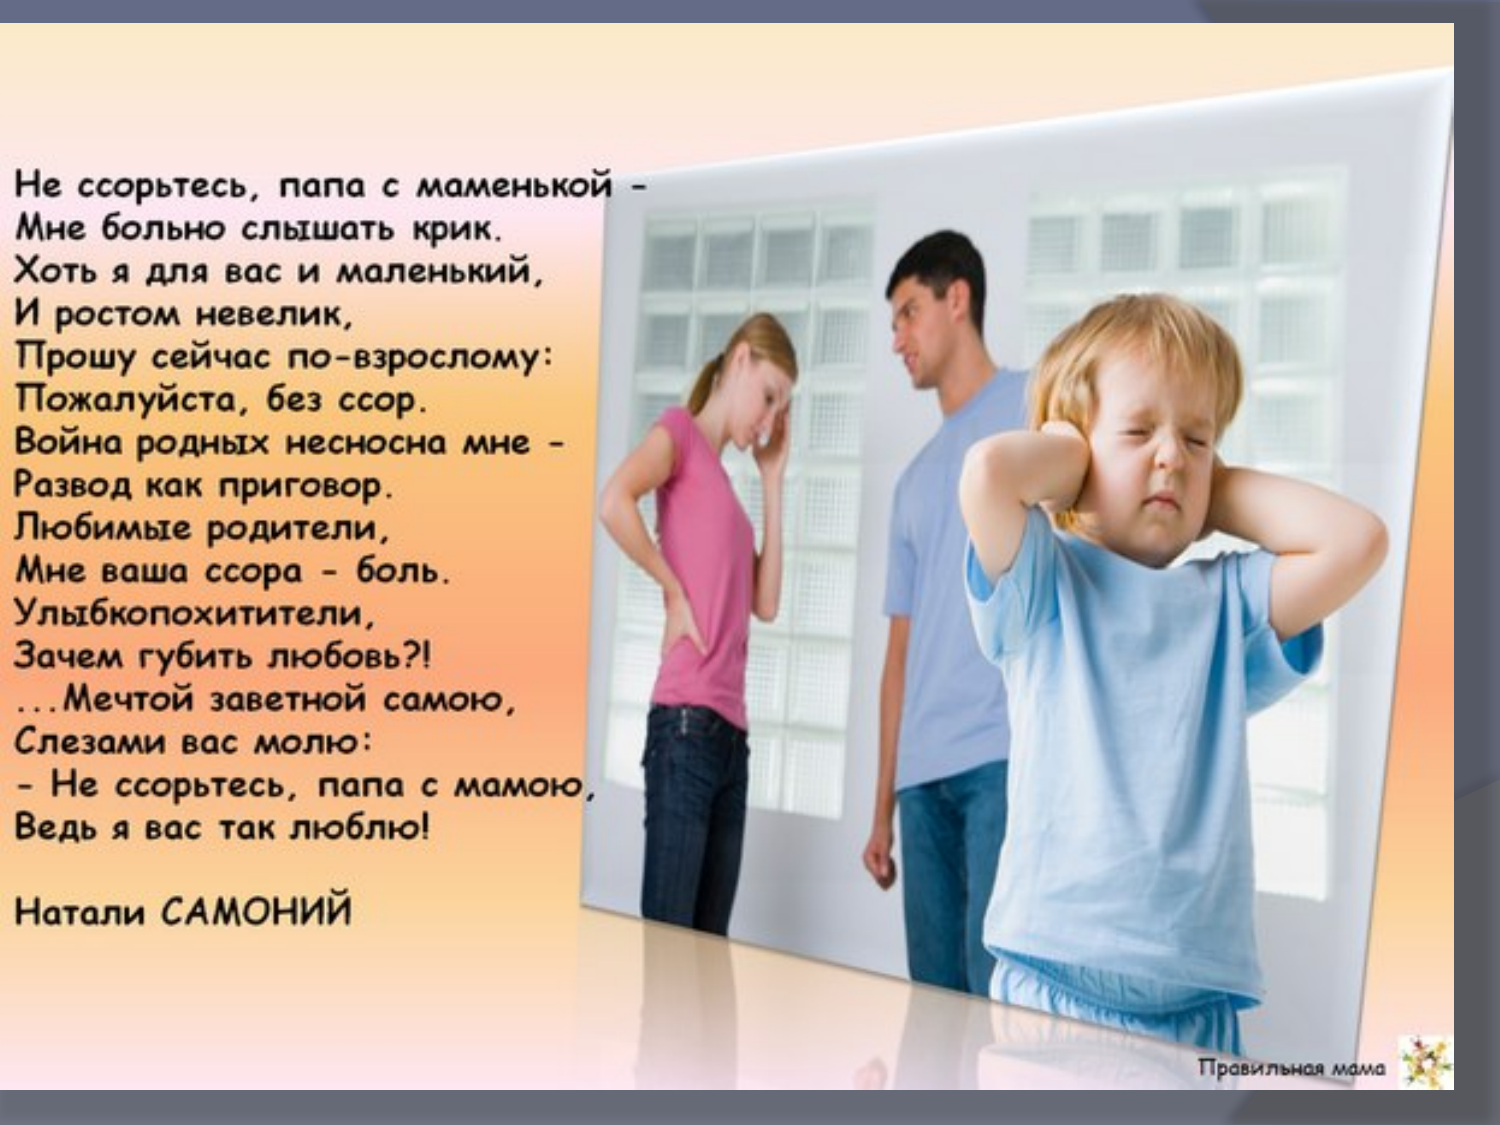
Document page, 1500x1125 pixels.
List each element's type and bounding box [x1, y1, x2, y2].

list [0, 23, 1454, 1091]
